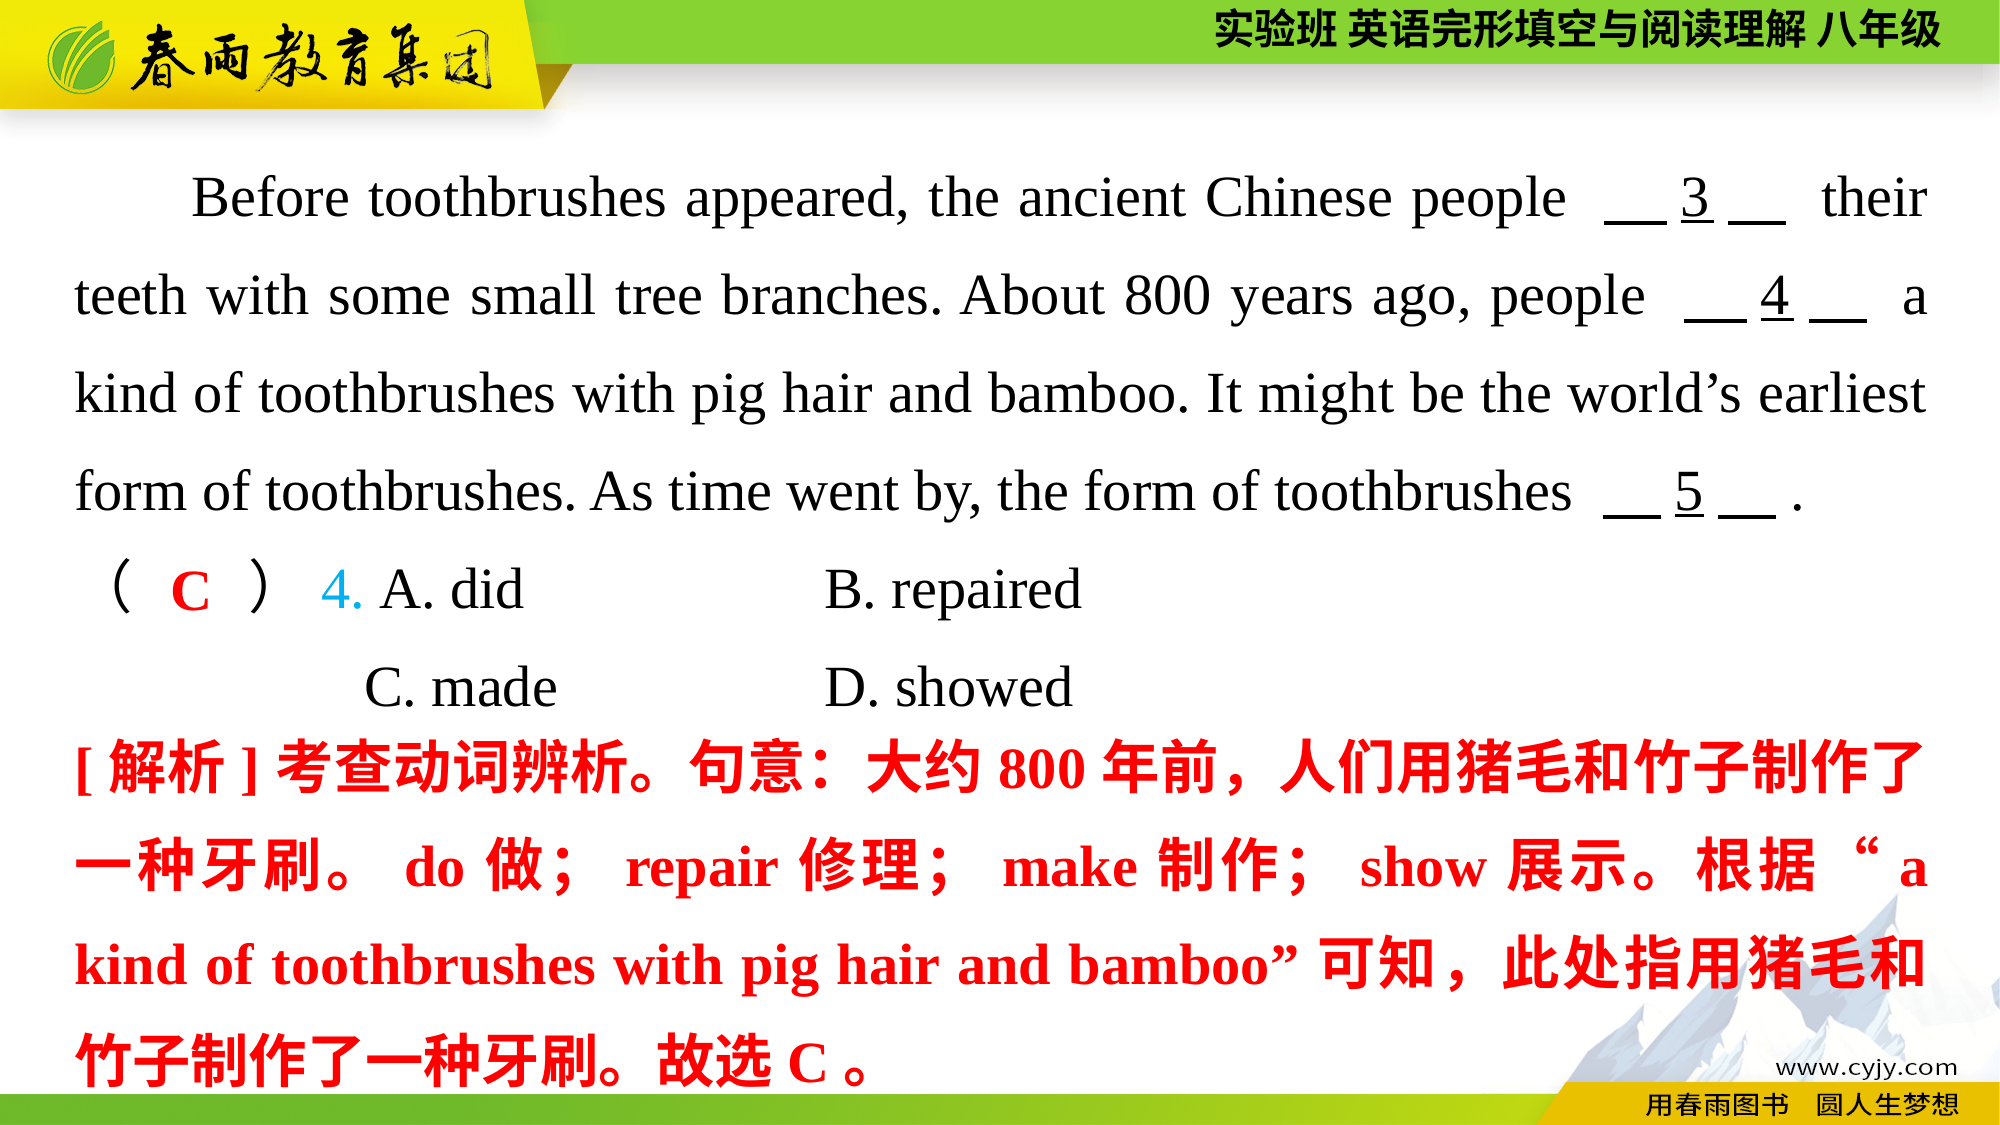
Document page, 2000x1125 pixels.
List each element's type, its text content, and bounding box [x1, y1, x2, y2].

list Before toothbrushes appeared, the ancient Chinese people 3 their teeth with some small tree branches. About 800 years ago, people 4 a kind of toothbrushes with pig hair and bamboo. It might be the world’s earliest form of toothbrushes. As time went by, the form of toothbrushes 5 . [59, 122, 1944, 514]
text_box [解析]考查动词辨析。句意：大约800年前，人们用猪毛和竹子制作了一种牙刷。do做；repair修理；make制作；show展示。根据“a kind of toothbrushes with pig hair and bamboo”可知，此处指用猪毛和竹子制作了一种牙刷。故选C。 [59, 694, 1944, 1102]
text_box C [155, 517, 228, 630]
picture [0, 0, 2000, 1125]
text_box （ ）4. A. did B. repaired C. made D. showed [59, 514, 1944, 694]
